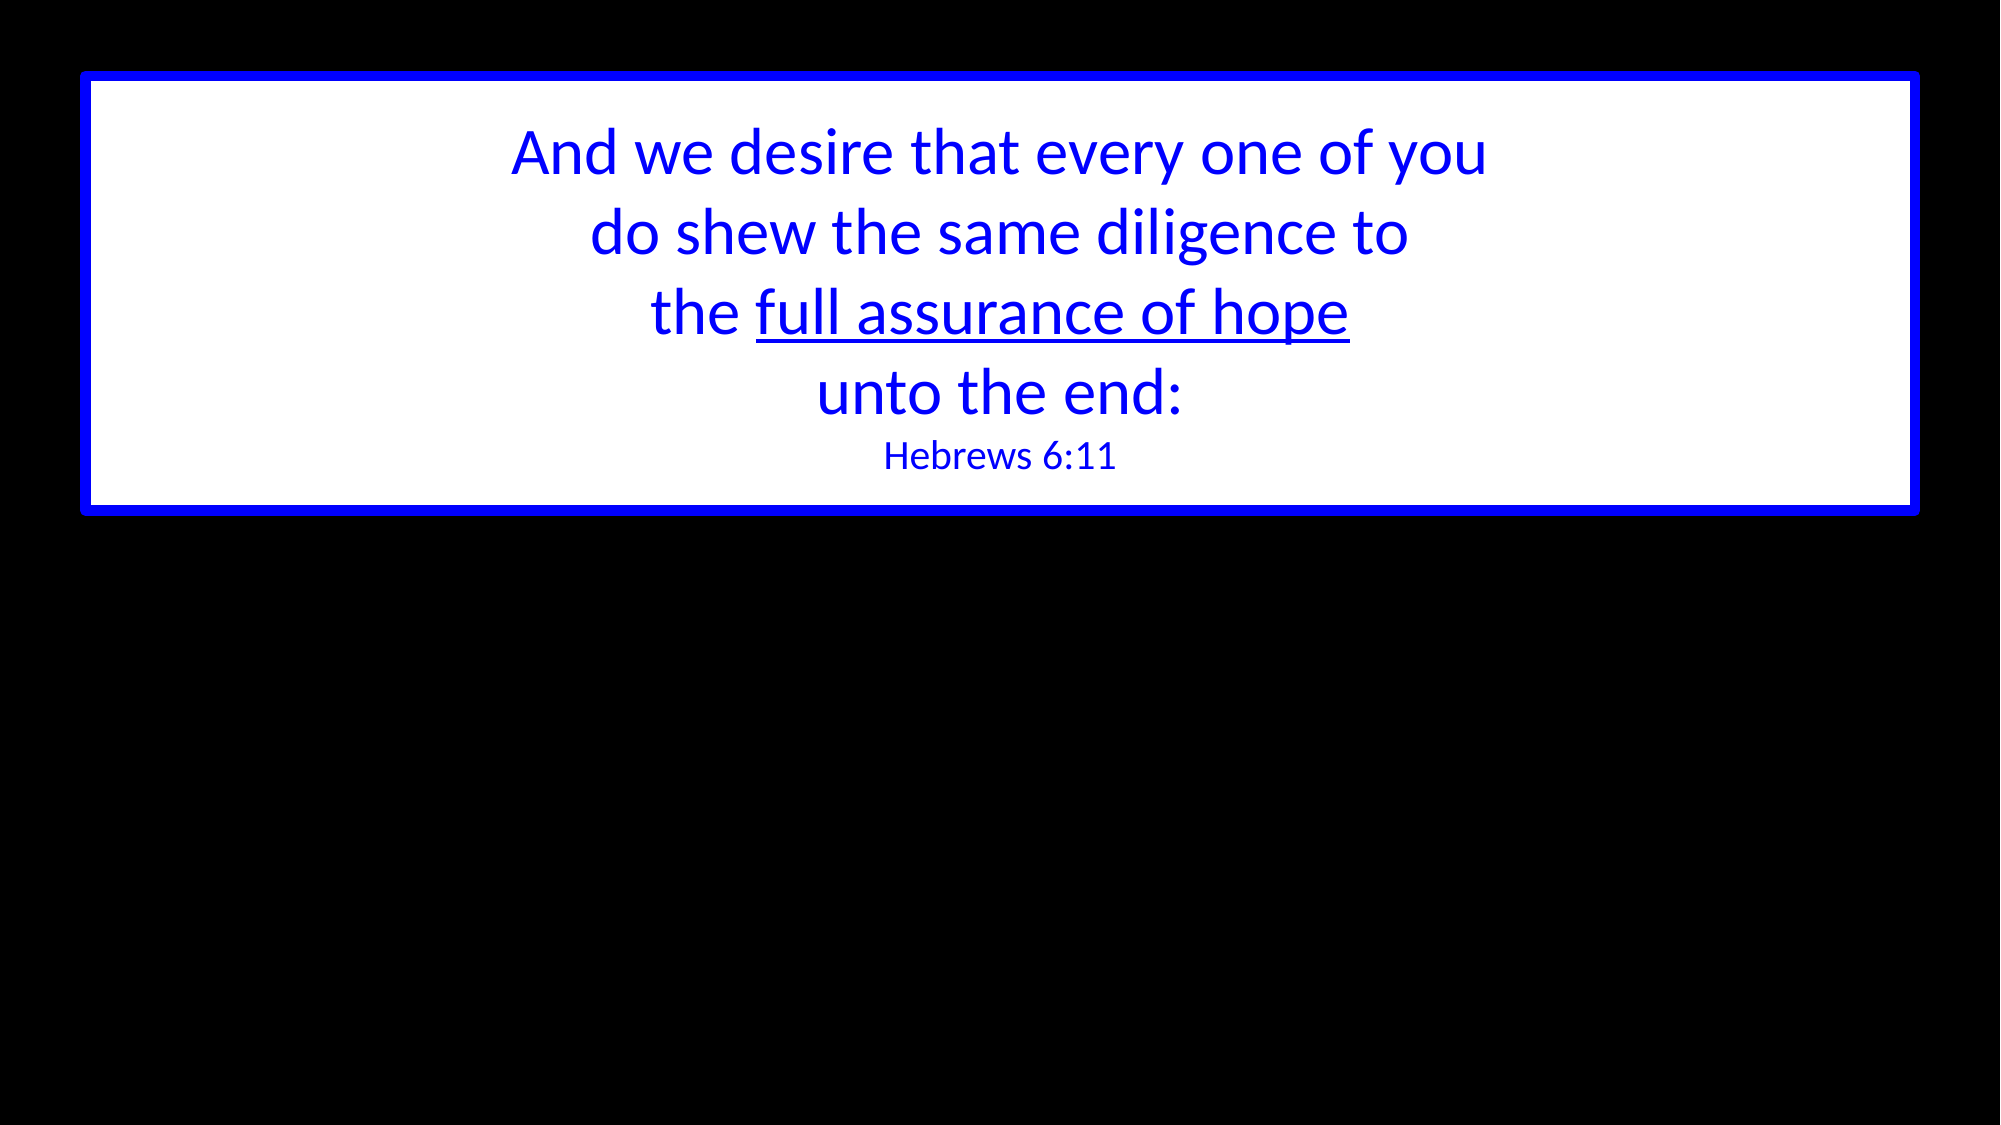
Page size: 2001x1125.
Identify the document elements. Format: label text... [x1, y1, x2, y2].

text_box And we desire that every one of you do shew the same diligence to the full assurance of hope unto the end: Hebrews 6:11 [85, 75, 1915, 511]
